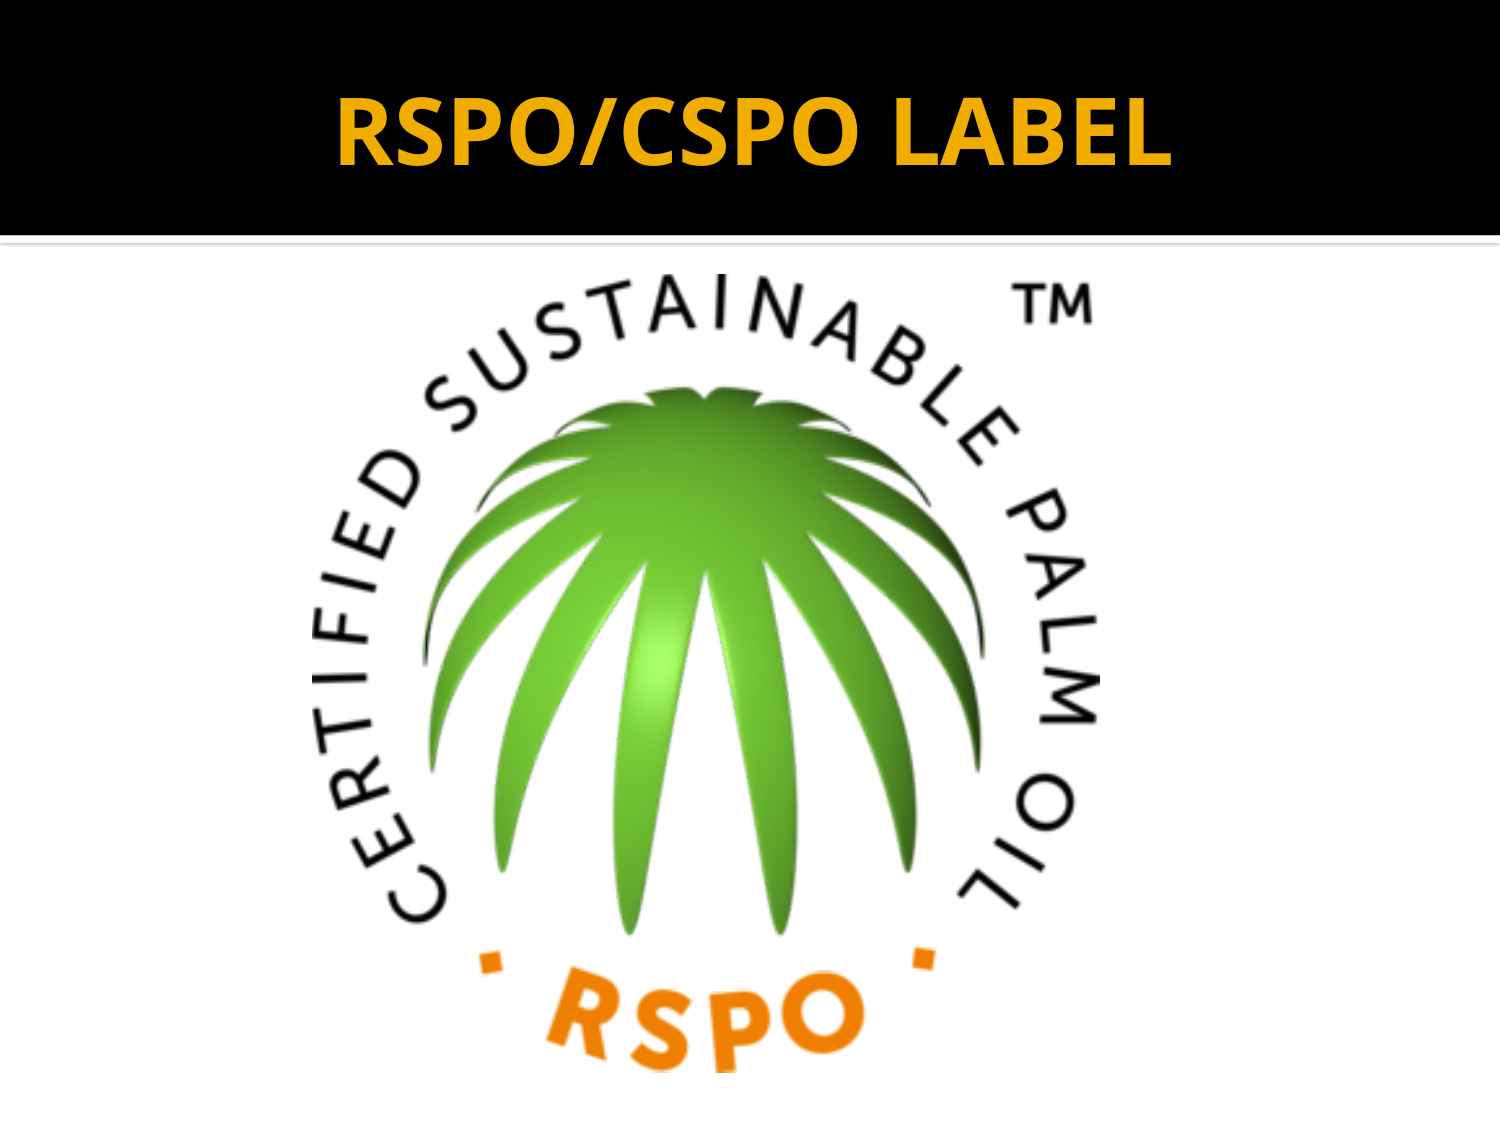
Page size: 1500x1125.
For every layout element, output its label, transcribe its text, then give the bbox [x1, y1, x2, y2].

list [312, 274, 1100, 1073]
title RSPO/CSPO LABEL [75, 25, 1425, 231]
